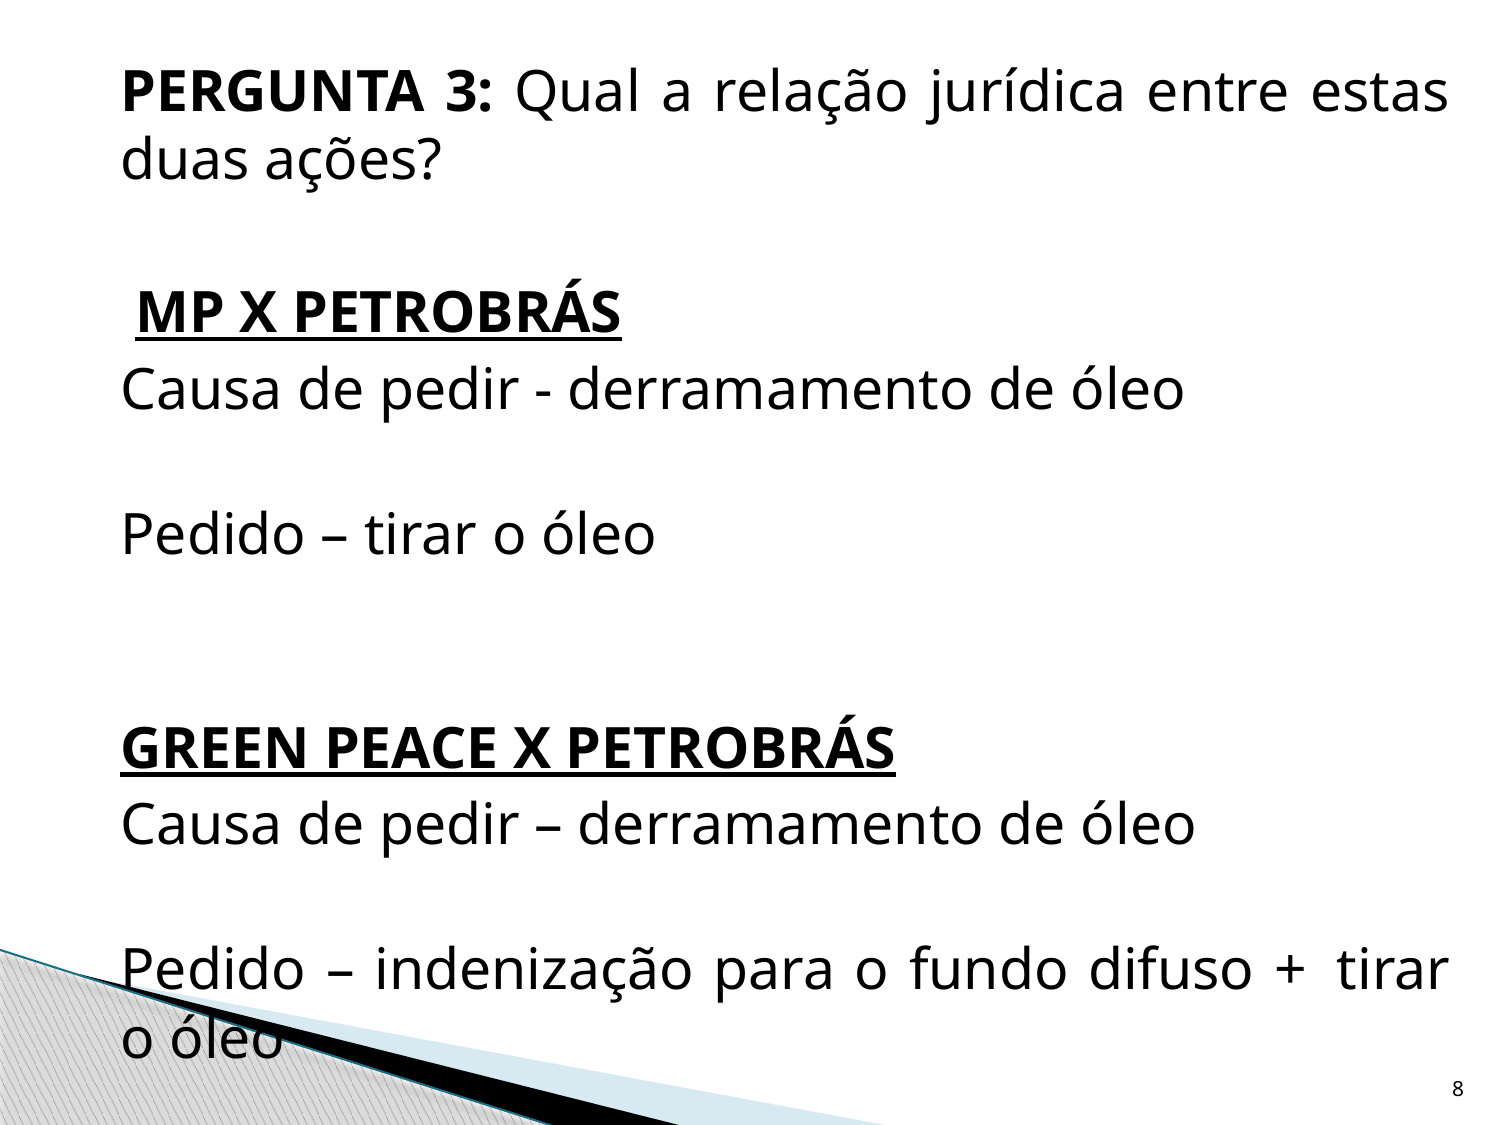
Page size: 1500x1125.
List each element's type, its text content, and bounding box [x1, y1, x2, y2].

list PERGUNTA 3: Qual a relação jurídica entre estas duas ações? MP X PETROBRÁS Causa de pedir - derramamento de óleo Pedido – tirar o óleo GREEN PEACE X PETROBRÁS Causa de pedir – derramamento de óleo Pedido – indenização para o fundo difuso + tirar o óleo [46, 46, 1465, 1079]
slide_number 8 [1418, 1051, 1479, 1112]
